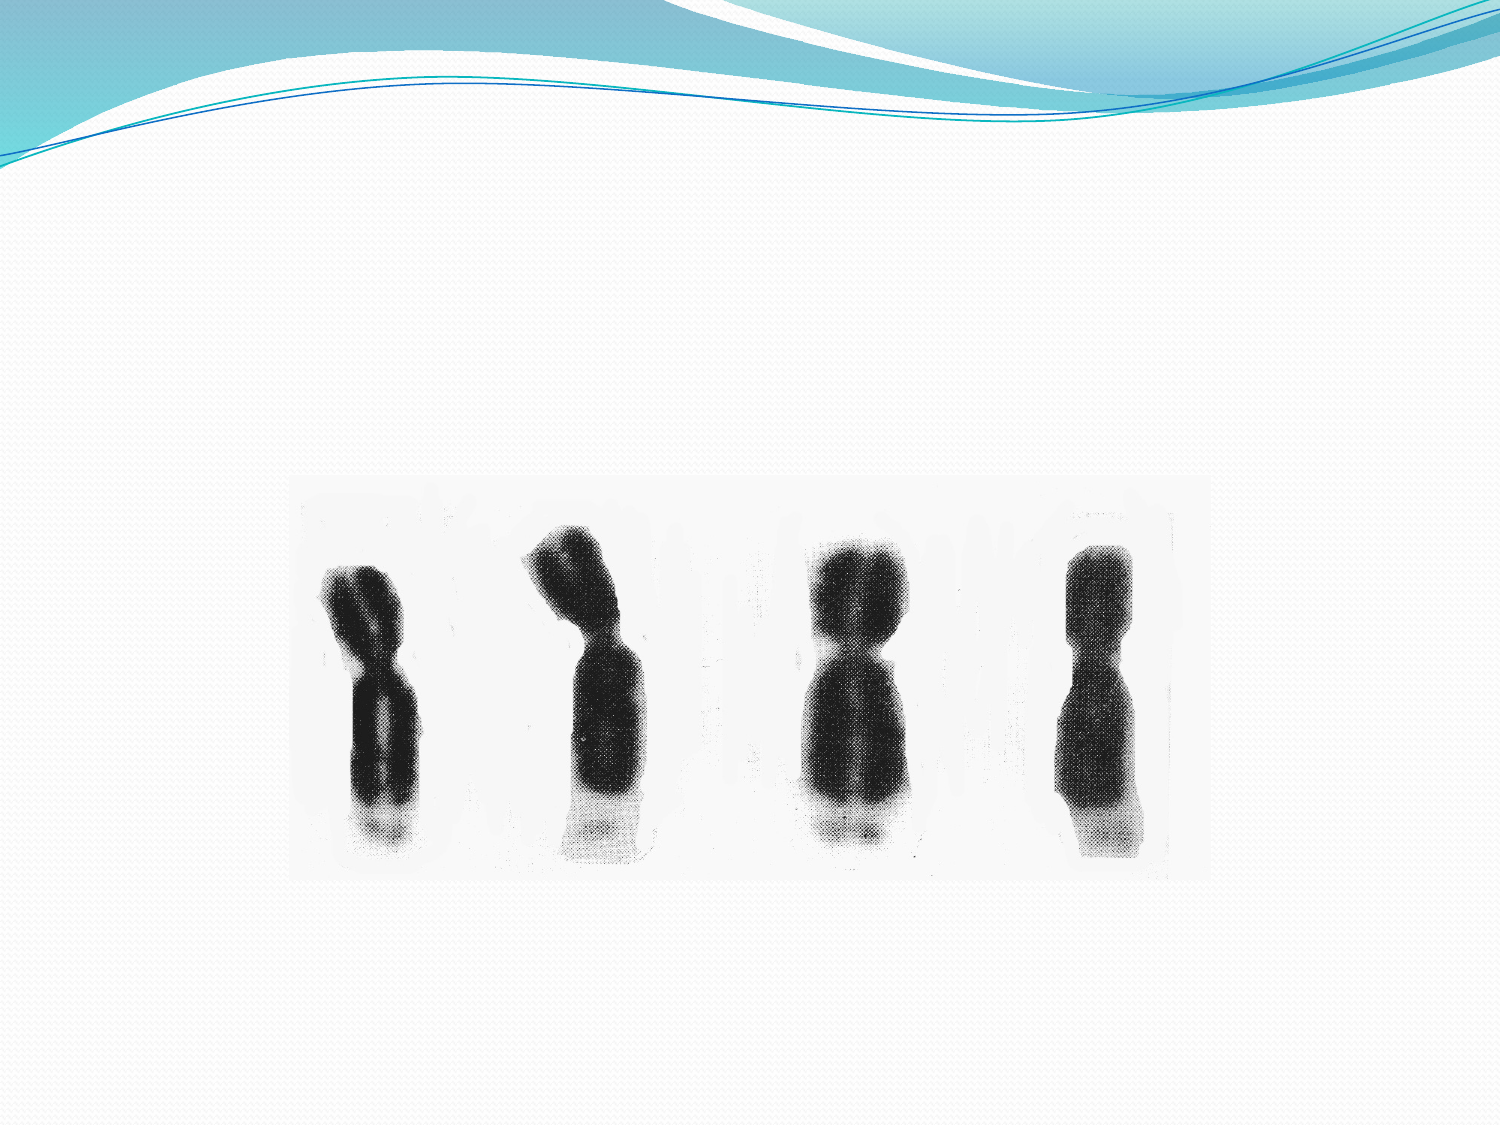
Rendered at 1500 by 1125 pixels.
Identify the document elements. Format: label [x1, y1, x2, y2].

list [289, 475, 1211, 880]
